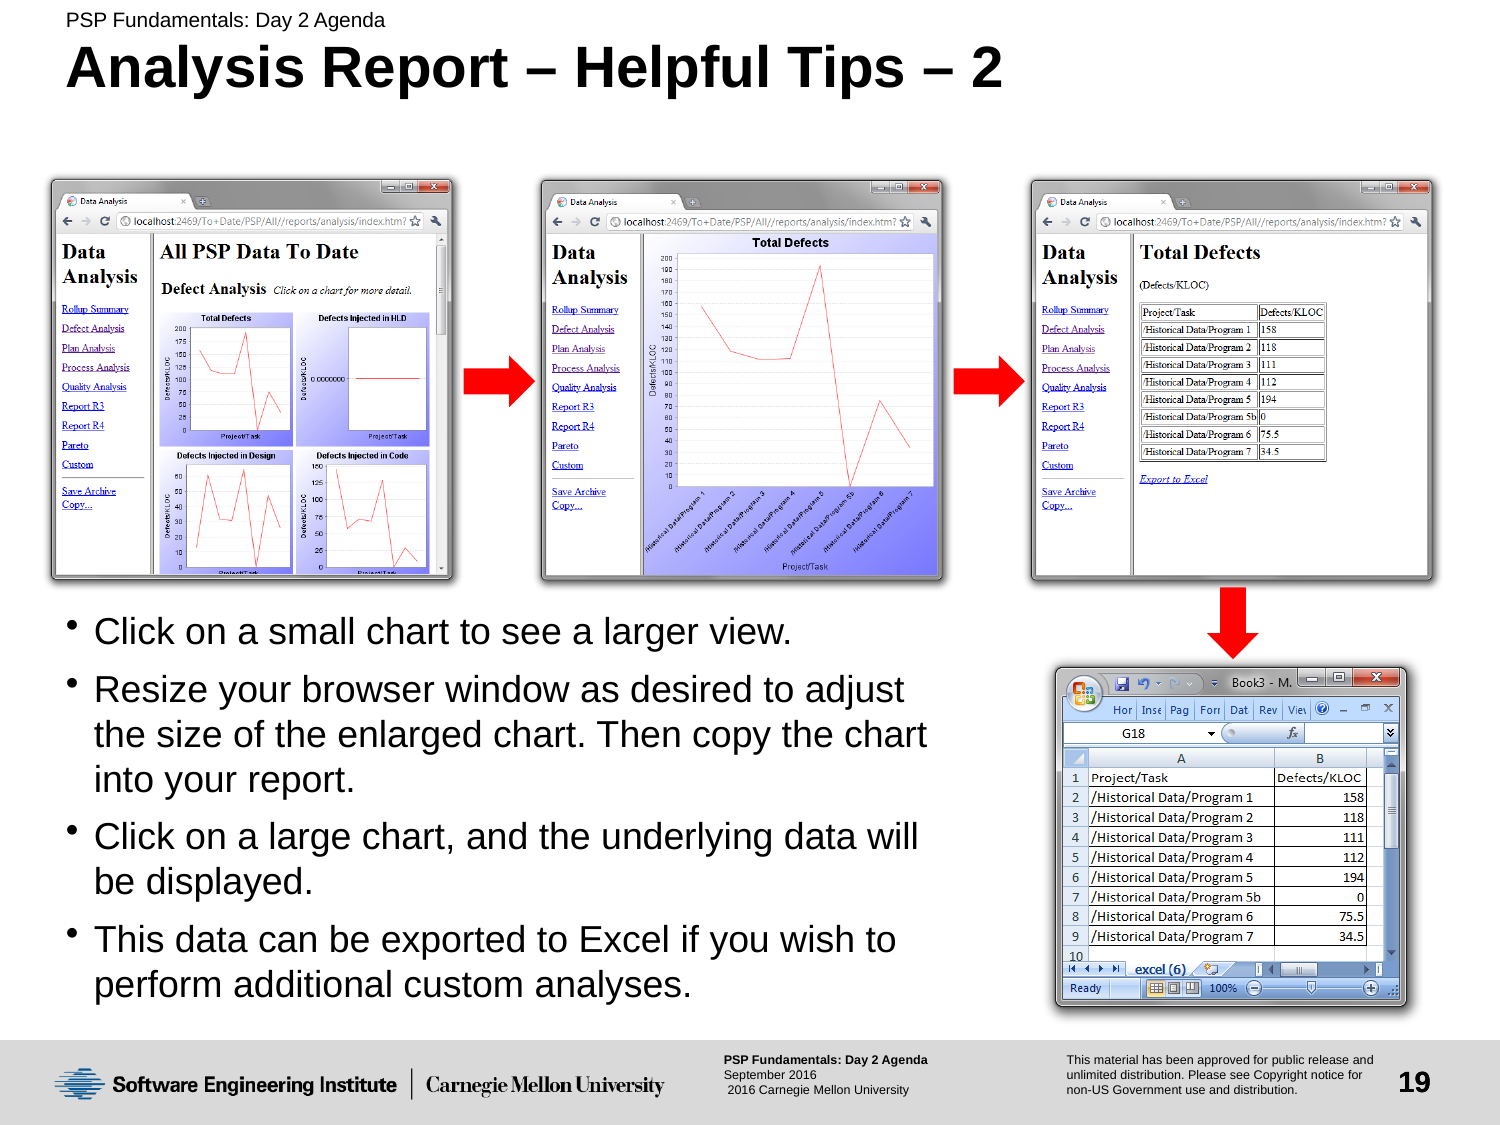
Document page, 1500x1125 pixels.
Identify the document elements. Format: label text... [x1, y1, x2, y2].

picture [1022, 171, 1444, 592]
picture [532, 171, 954, 592]
list Click on a small chart to see a larger view. Resize your browser window as desired to adjust the size of the enlarged chart. Then copy the chart into your report. Click on a large chart, and the underlying data will be displayed. This data can be exported to Excel if you wish to perform additional custom analyses. [65, 607, 1013, 1031]
text_box [1207, 592, 1259, 655]
text_box [464, 355, 532, 408]
text_box [954, 355, 1022, 408]
picture [46, 1061, 673, 1104]
picture [42, 171, 464, 592]
picture [1042, 655, 1424, 1025]
title Analysis Report – Helpful Tips – 2 [65, 37, 1430, 148]
